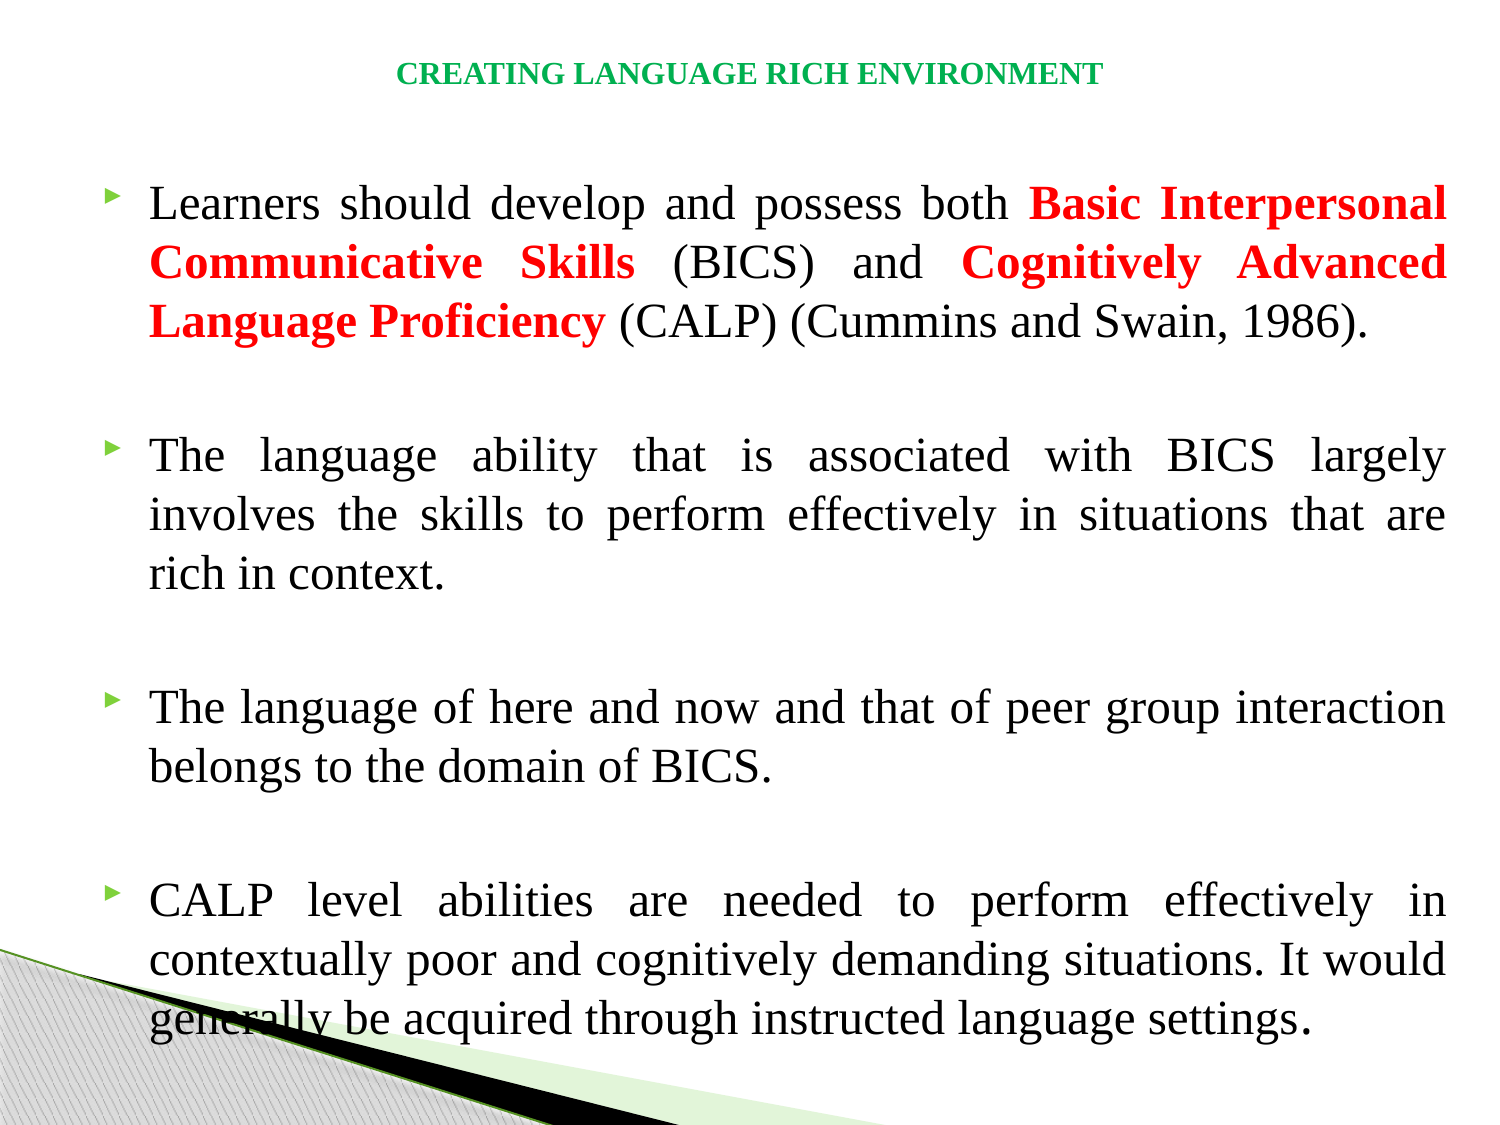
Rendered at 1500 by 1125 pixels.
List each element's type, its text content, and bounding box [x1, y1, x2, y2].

list Learners should develop and possess both Basic Interpersonal Communicative Skills (BICS) and Cognitively Advanced Language Proficiency (CALP) (Cummins and Swain, 1986). The language ability that is associated with BICS largely involves the skills to perform effectively in situations that are rich in context. The language of here and now and that of peer group interaction belongs to the domain of BICS. CALP level abilities are needed to perform effectively in contextually poor and cognitively demanding situations. It would generally be acquired through instructed language settings. [75, 162, 1463, 1075]
title CREATING LANGUAGE RICH ENVIRONMENT [75, 45, 1425, 138]
